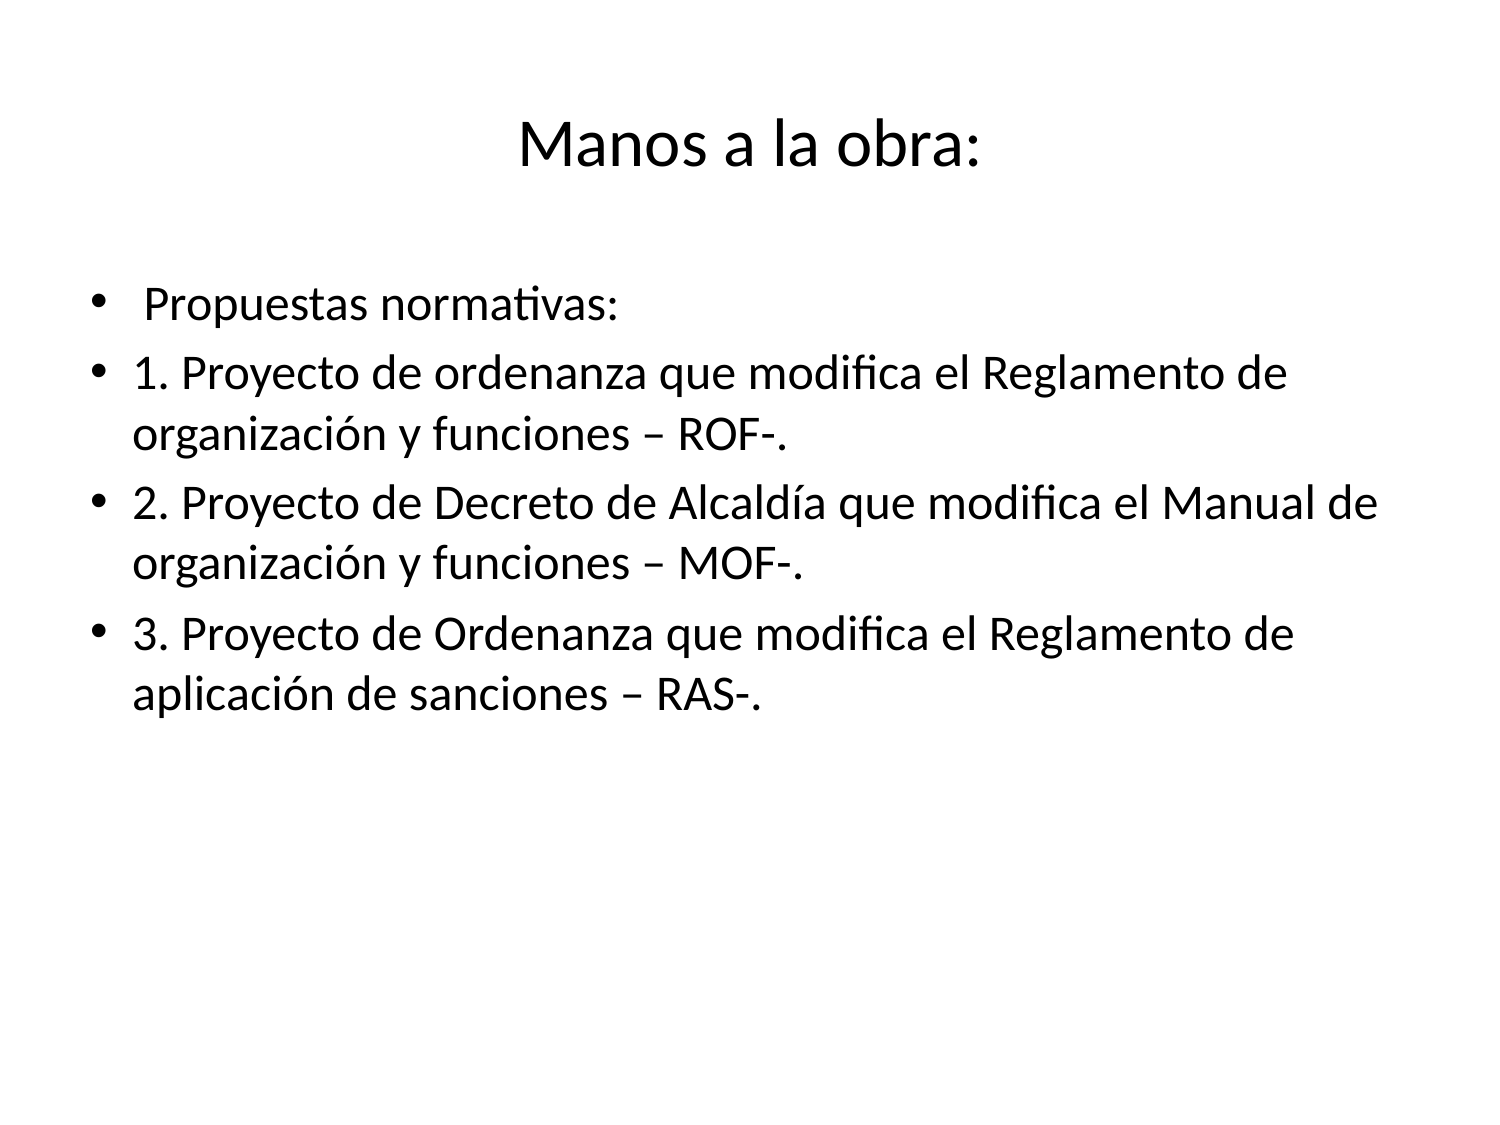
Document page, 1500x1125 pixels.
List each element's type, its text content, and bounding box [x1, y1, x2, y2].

title Manos a la obra: [74, 44, 1426, 233]
list Propuestas normativas: 1. Proyecto de ordenanza que modifica el Reglamento de organización y funciones – ROF-. 2. Proyecto de Decreto de Alcaldía que modifica el Manual de organización y funciones – MOF-. 3. Proyecto de Ordenanza que modifica el Reglamento de aplicación de sanciones – RAS-. [74, 262, 1426, 1006]
